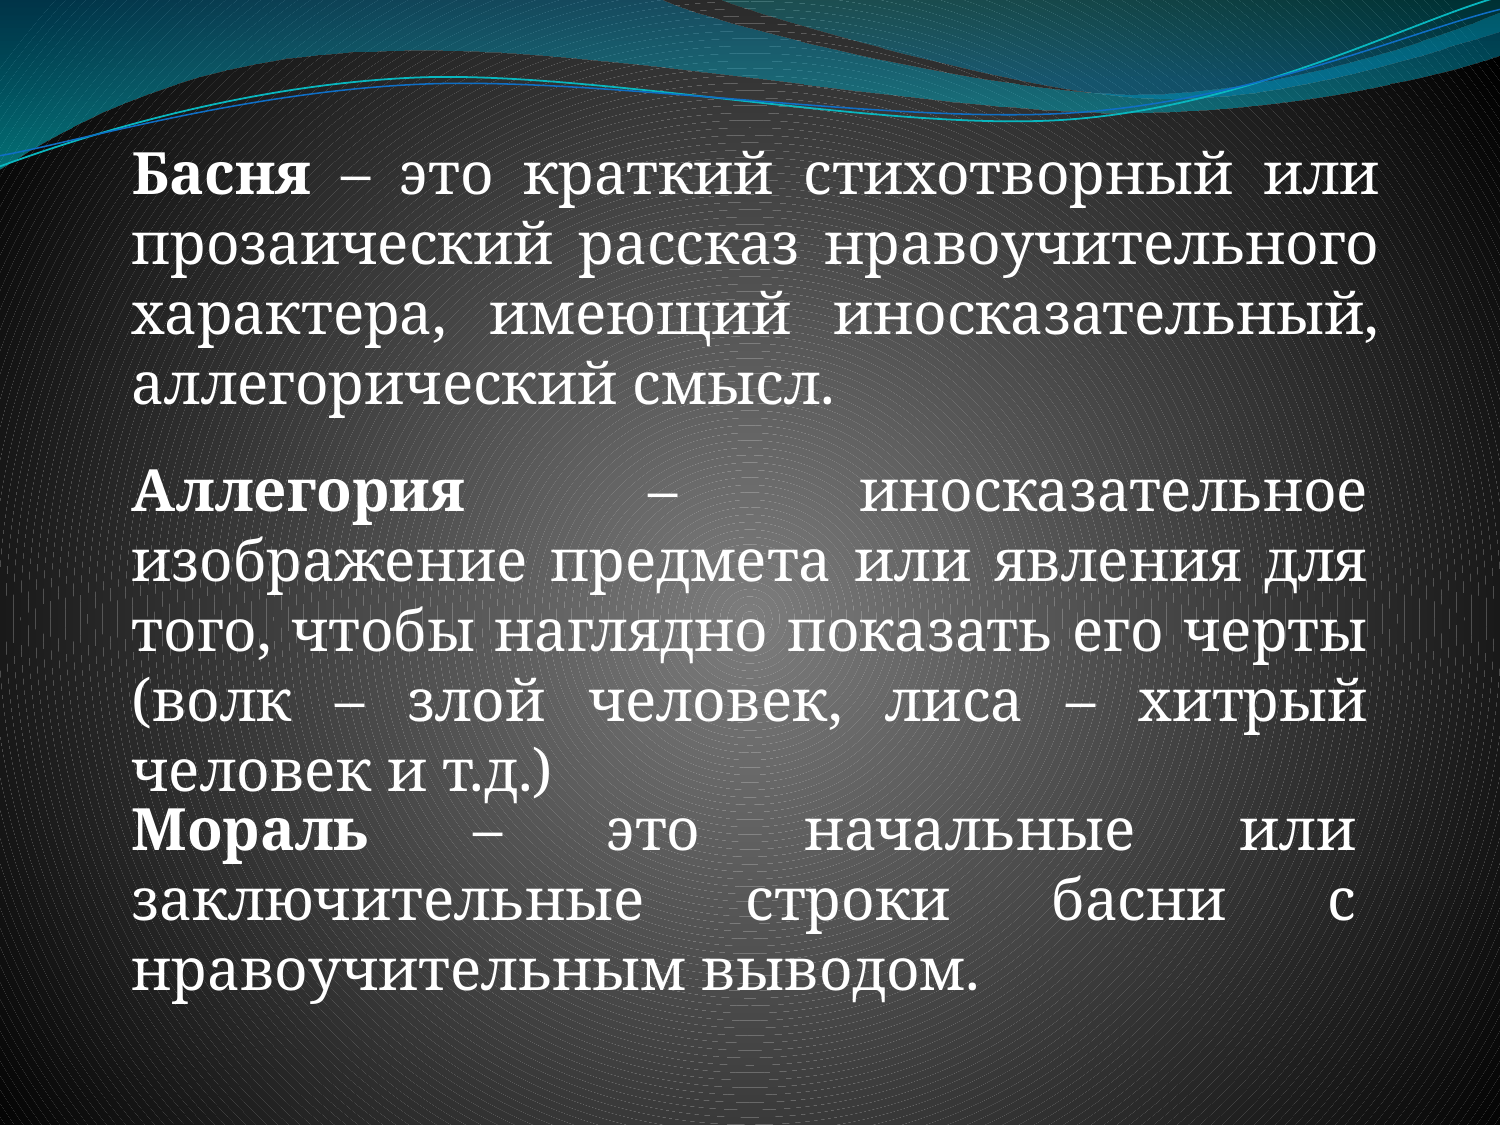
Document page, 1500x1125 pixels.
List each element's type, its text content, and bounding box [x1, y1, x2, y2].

text_box Басня – это краткий стихотворный или прозаический рассказ нравоучительного характера, имеющий иносказательный, аллегорический смысл. [117, 128, 1395, 424]
text_box Мораль – это начальные или заключительные строки басни с нравоучительным выводом. [117, 785, 1372, 1010]
text_box Аллегория – иносказательное изображение предмета или явления для того, чтобы наглядно показать его черты (волк – злой человек, лиса – хитрый человек и т.д.) [117, 445, 1383, 810]
